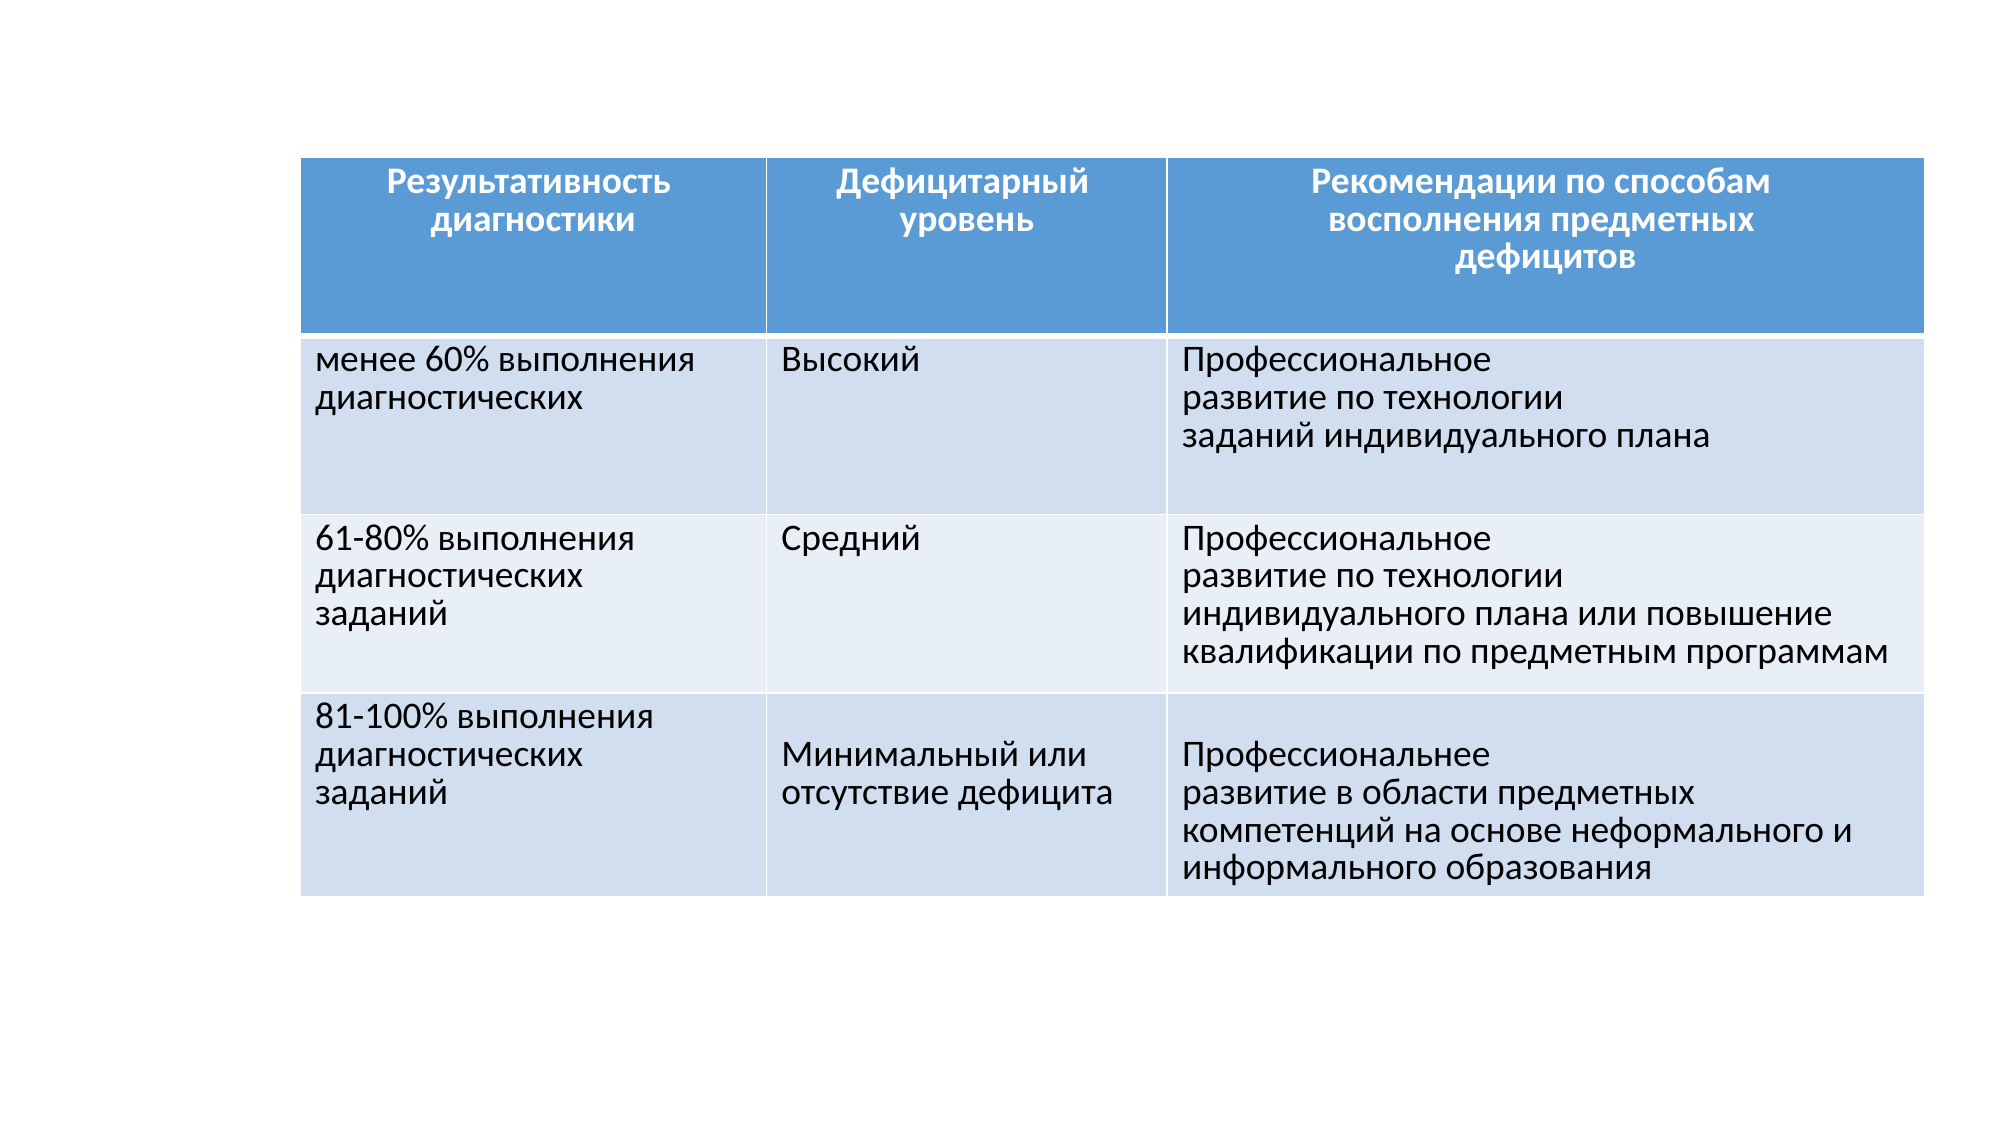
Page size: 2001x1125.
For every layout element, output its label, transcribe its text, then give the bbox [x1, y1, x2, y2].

table_cell Минимальный или отсутствие дефицита [767, 694, 1166, 896]
table_cell 81-100% выполнения диагностических заданий [301, 694, 766, 896]
table_cell Профессиональное развитие по технологии индивидуального плана или повышение квалификации по предметным программам [1168, 515, 1924, 692]
table_cell Профессиональное развитие по технологии заданий индивидуального плана [1168, 339, 1924, 514]
table_header Результативность диагностики [301, 158, 766, 333]
table_cell Средний [767, 515, 1166, 692]
table_cell менее 60% выполнения диагностических [301, 339, 766, 514]
table_header Дефицитарный уровень [767, 158, 1166, 333]
table_cell Высокий [767, 339, 1166, 514]
table_cell 61-80% выполнения диагностических заданий [301, 515, 766, 692]
table_header Рекомендации по способам восполнения предметных дефицитов [1168, 158, 1924, 333]
table_cell Профессиональнее развитие в области предметных компетенций на основе неформального и информального образования [1168, 694, 1924, 896]
